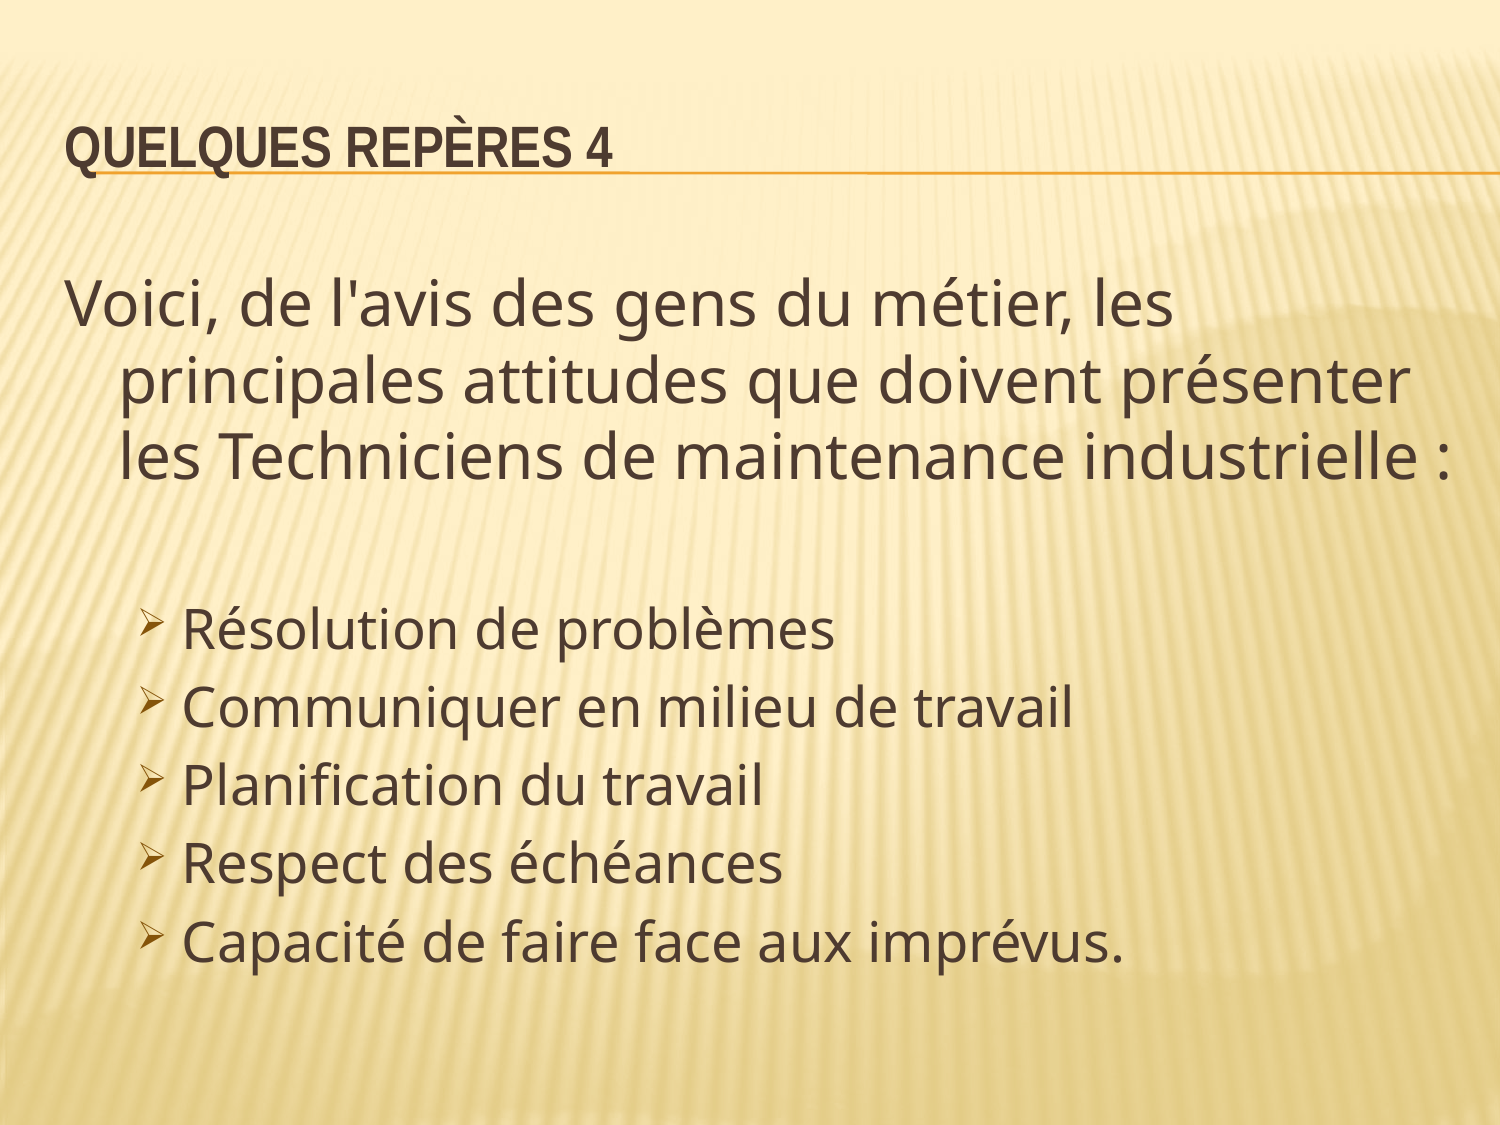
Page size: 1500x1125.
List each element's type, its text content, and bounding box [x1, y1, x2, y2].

title Quelques repères 4 [50, 75, 1475, 213]
list Voici, de l'avis des gens du métier, les principales attitudes que doivent présenter les Techniciens de maintenance industrielle : Résolution de problèmes Communiquer en milieu de travail Planification du travail Respect des échéances Capacité de faire face aux imprévus. [50, 254, 1475, 998]
